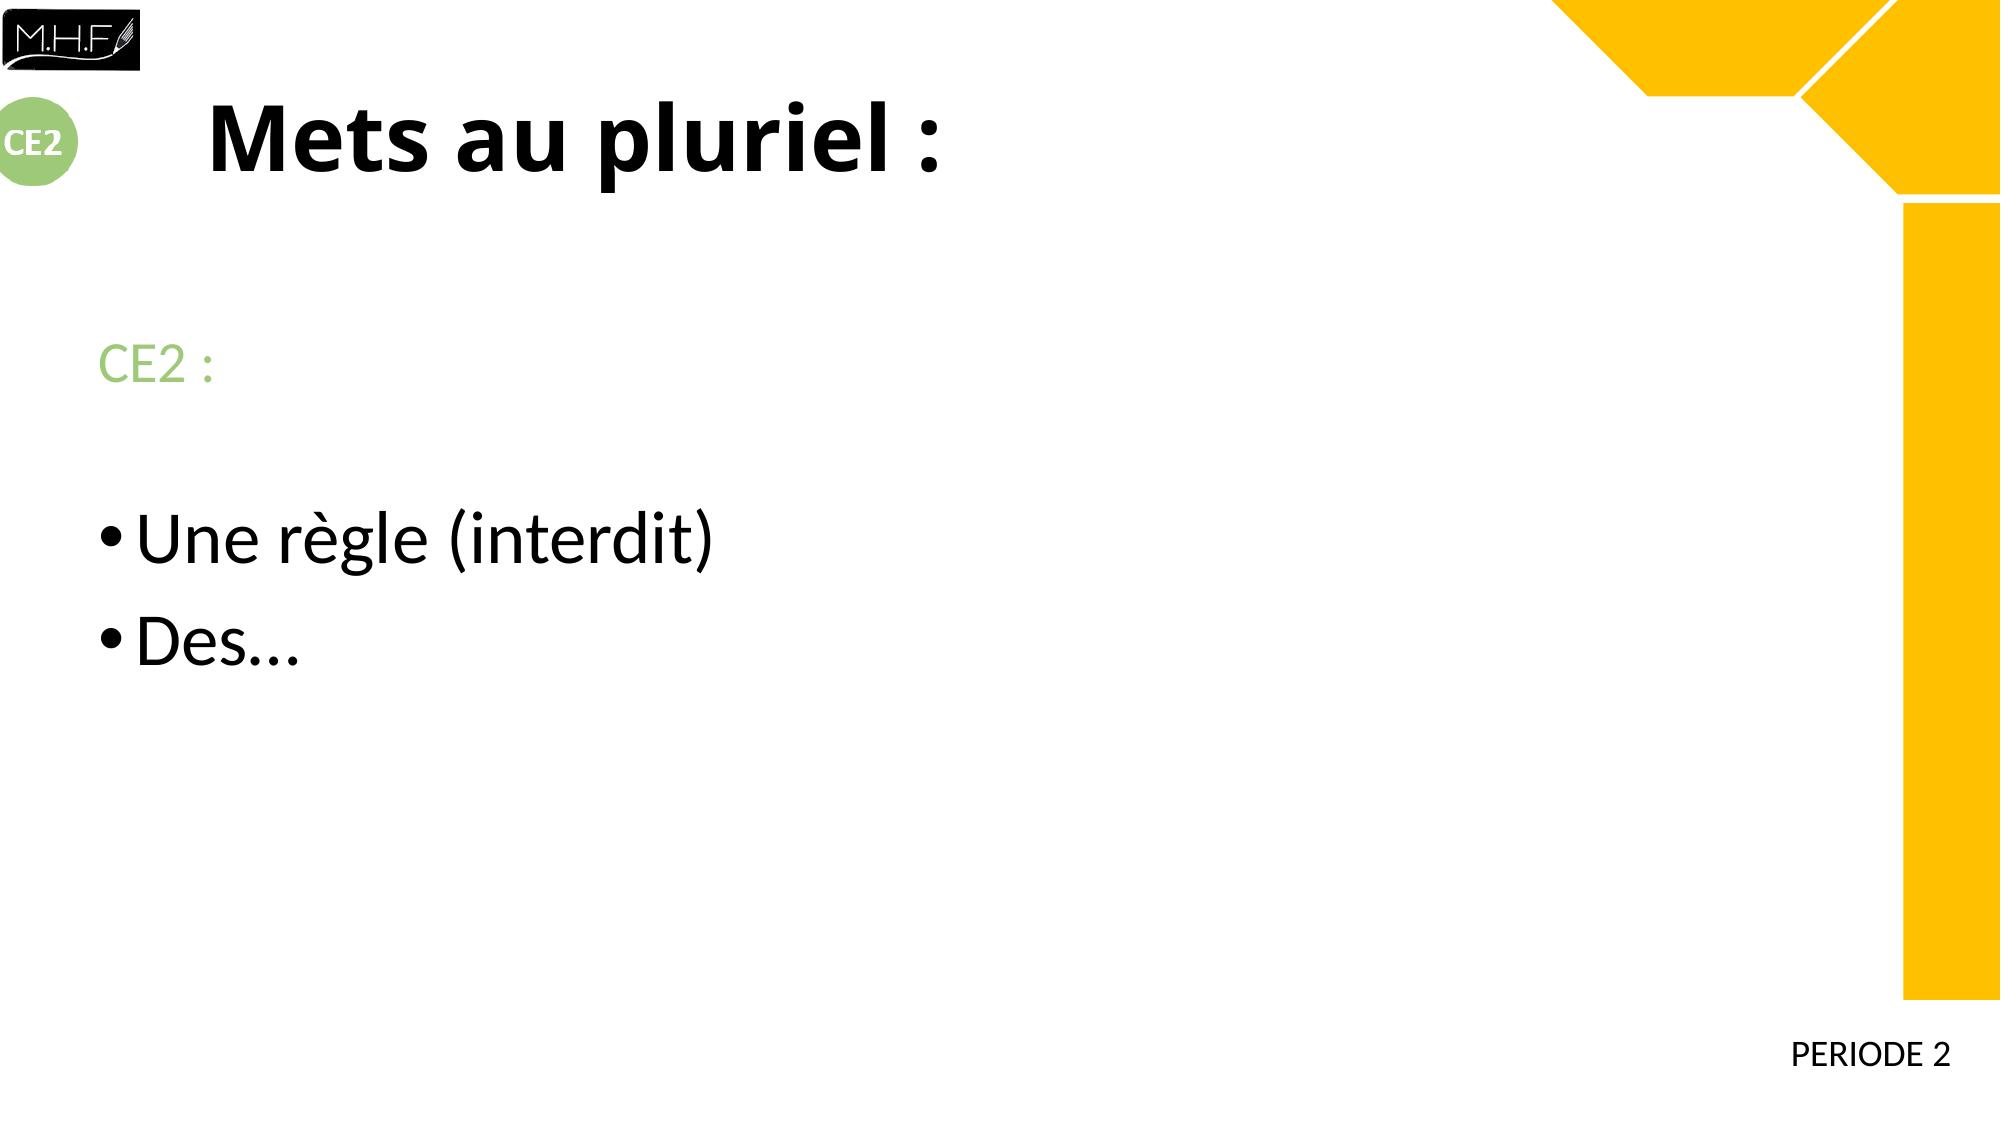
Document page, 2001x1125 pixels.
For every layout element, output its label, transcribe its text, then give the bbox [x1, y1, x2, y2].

text_box [1902, 202, 2000, 1001]
picture [0, 90, 84, 193]
title Mets au pluriel : [190, 6, 1856, 277]
picture [0, 7, 140, 74]
text_box PERIODE 2 [1362, 1021, 1967, 1125]
text_box CE2 : Une règle (interdit) Des… [83, 324, 905, 1039]
text_box [1799, 0, 2000, 196]
text_box [1549, 0, 1892, 98]
